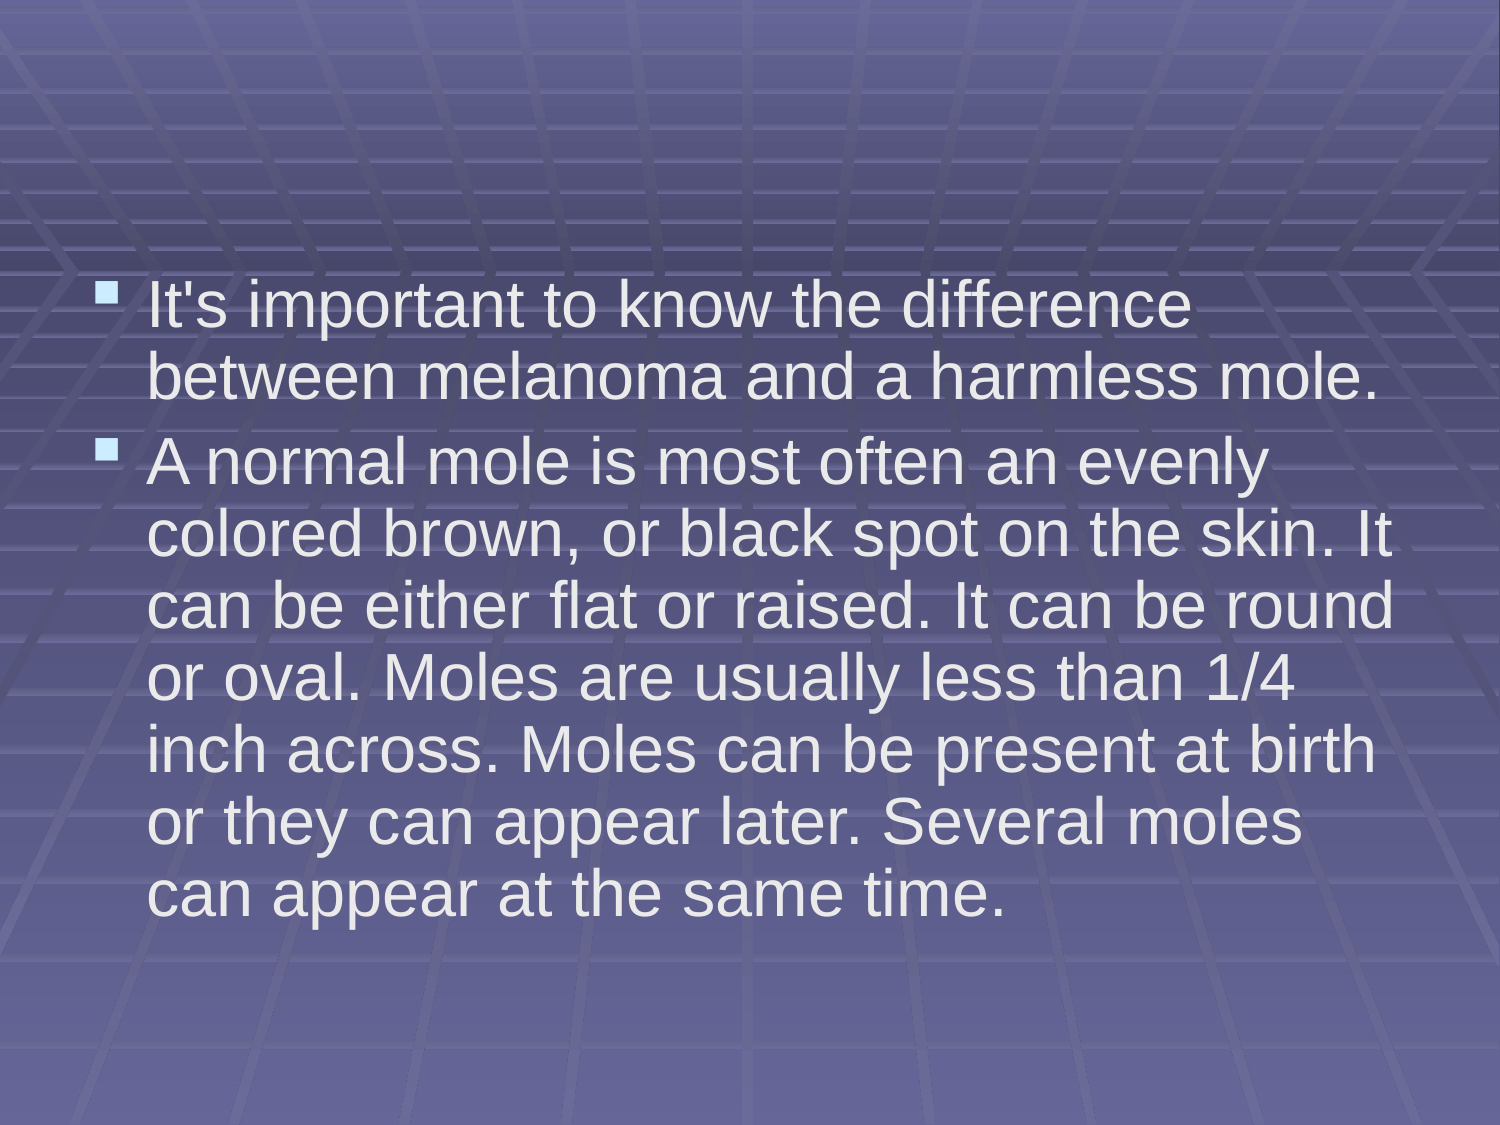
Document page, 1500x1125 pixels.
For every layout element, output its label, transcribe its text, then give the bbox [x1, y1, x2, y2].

list It's important to know the difference between melanoma and a harmless mole. A normal mole is most often an evenly colored brown, or black spot on the skin. It can be either flat or raised. It can be round or oval. Moles are usually less than 1/4 inch across. Moles can be present at birth or they can appear later. Several moles can appear at the same time. [74, 261, 1425, 1001]
